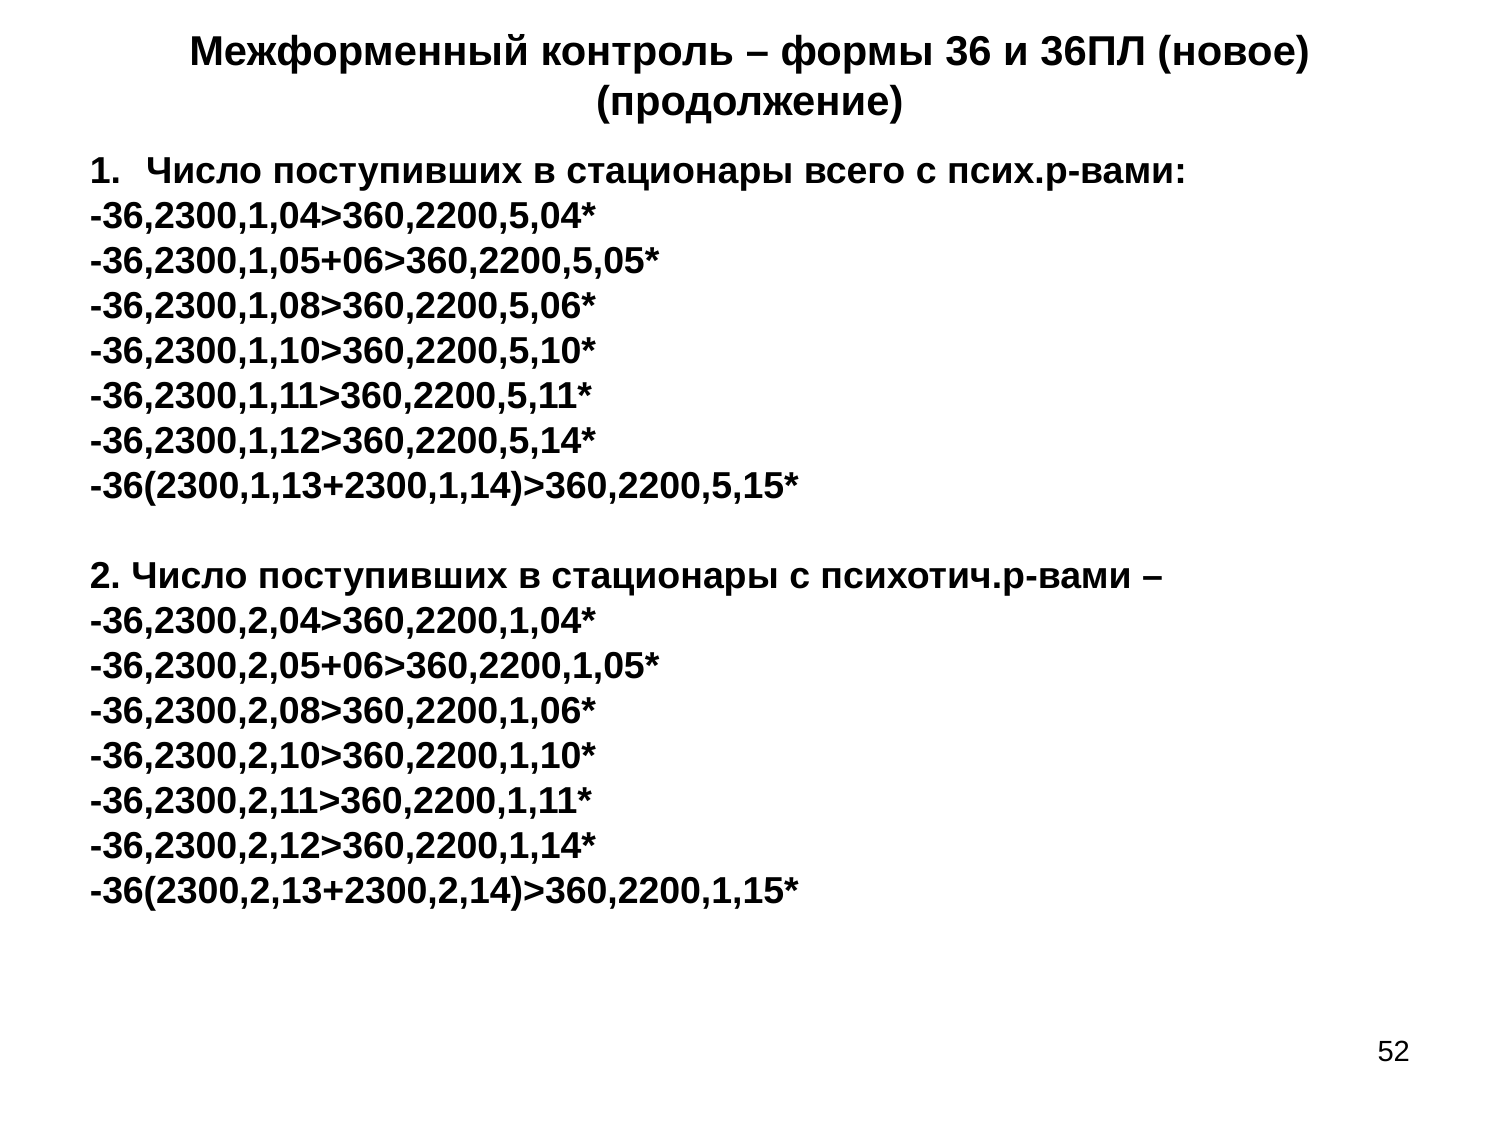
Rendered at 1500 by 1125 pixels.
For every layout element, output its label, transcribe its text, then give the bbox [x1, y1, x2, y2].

text_box Число поступивших в стационары всего с псих.р-вами: -36,2300,1,04>360,2200,5,04* -36,2300,1,05+06>360,2200,5,05* -36,2300,1,08>360,2200,5,06* -36,2300,1,10>360,2200,5,10* -36,2300,1,11>360,2200,5,11* -36,2300,1,12>360,2200,5,14* -36(2300,1,13+2300,1,14)>360,2200,5,15* 2. Число поступивших в стационары с психотич.р-вами – -36,2300,2,04>360,2200,1,04* -36,2300,2,05+06>360,2200,1,05* -36,2300,2,08>360,2200,1,06* -36,2300,2,10>360,2200,1,10* -36,2300,2,11>360,2200,1,11* -36,2300,2,12>360,2200,1,14* -36(2300,2,13+2300,2,14)>360,2200,1,15* [75, 89, 1474, 1019]
slide_number 52 [1074, 1024, 1425, 1103]
text_box Межформенный контроль – формы 36 и 36ПЛ (новое) (продолжение) [74, 16, 1425, 120]
